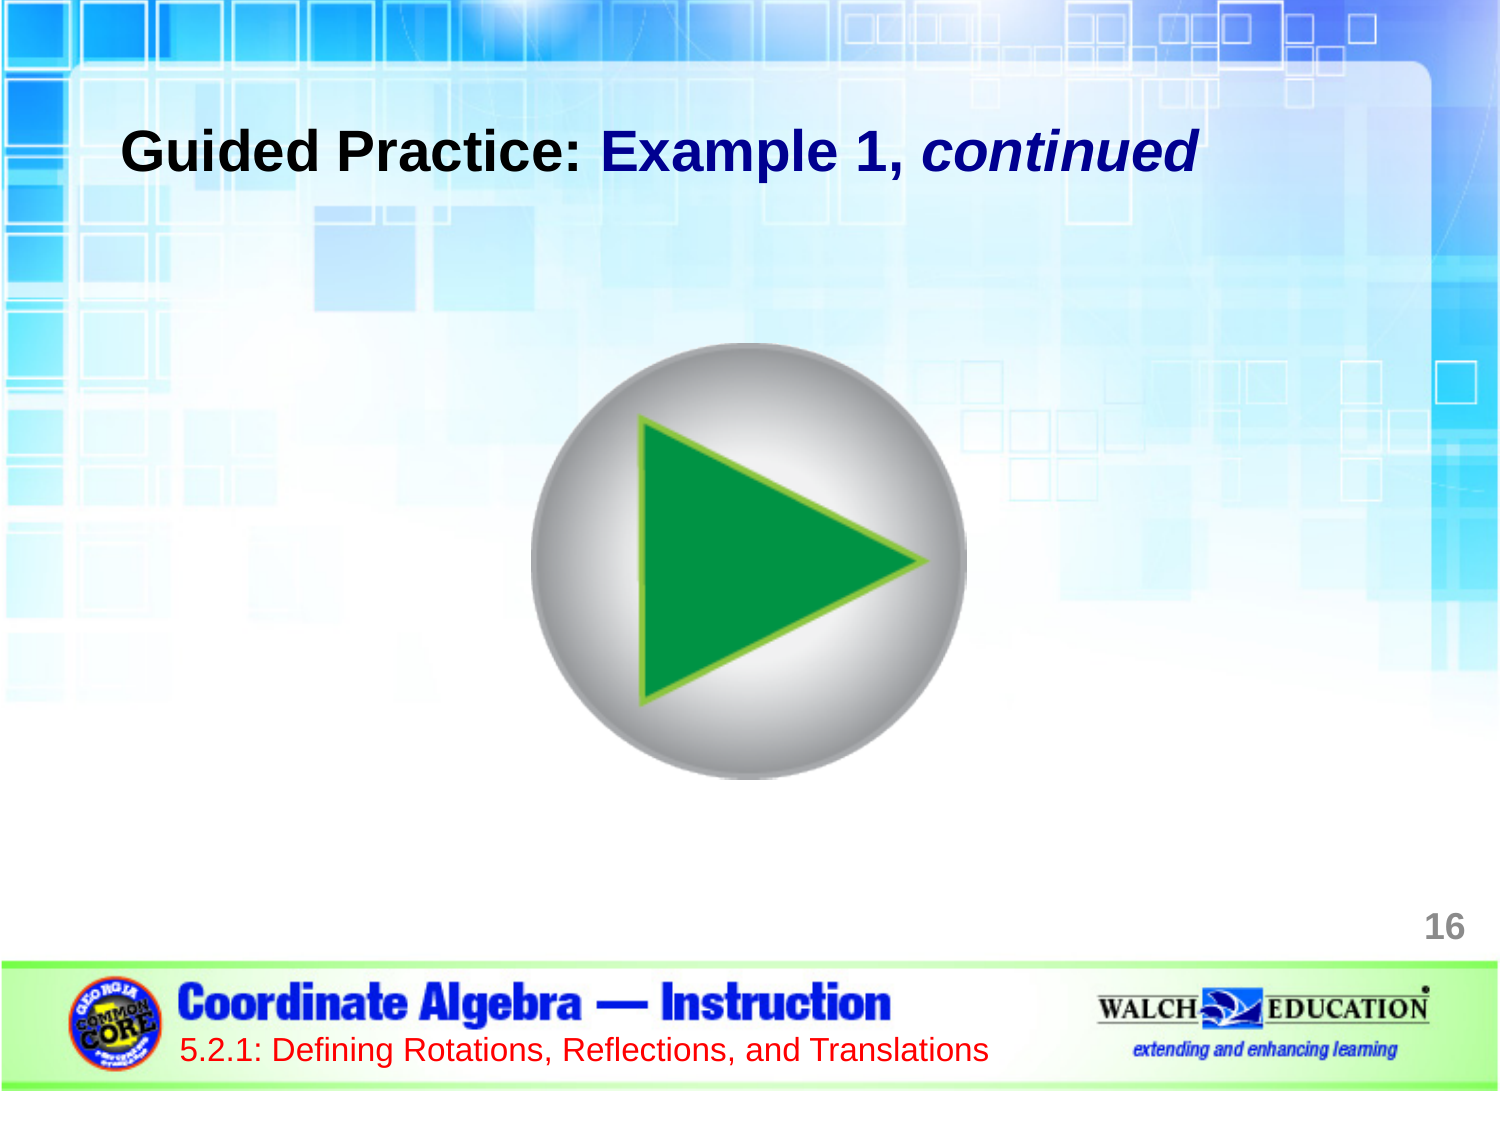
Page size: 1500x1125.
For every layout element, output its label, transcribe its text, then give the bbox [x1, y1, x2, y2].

list 5.2.1: Defining Rotations, Reflections, and Translations [164, 1020, 1072, 1064]
picture [1, 0, 1500, 1091]
subtitle Guided Practice: Example 1, continued [105, 105, 1394, 925]
slide_number 16 [1361, 901, 1481, 949]
